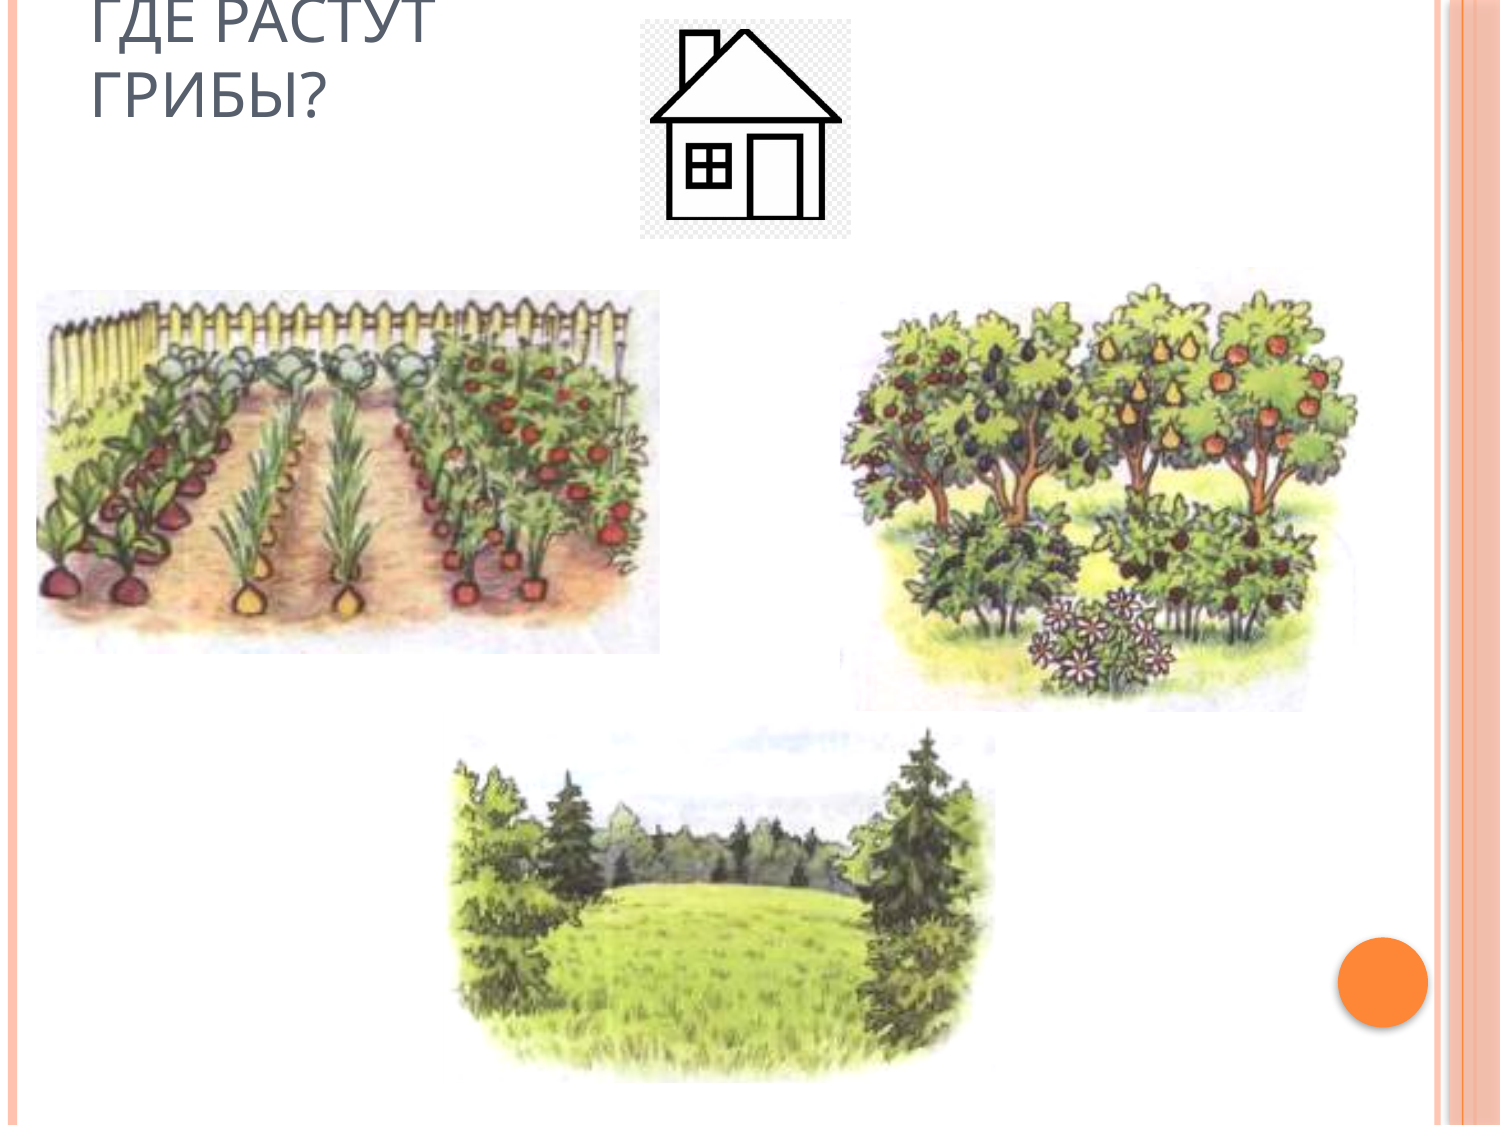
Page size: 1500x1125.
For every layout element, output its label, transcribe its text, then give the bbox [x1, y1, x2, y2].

picture [442, 266, 1377, 1083]
picture [35, 290, 661, 654]
title Где растут грибы? [75, 45, 634, 138]
picture [640, 18, 852, 239]
